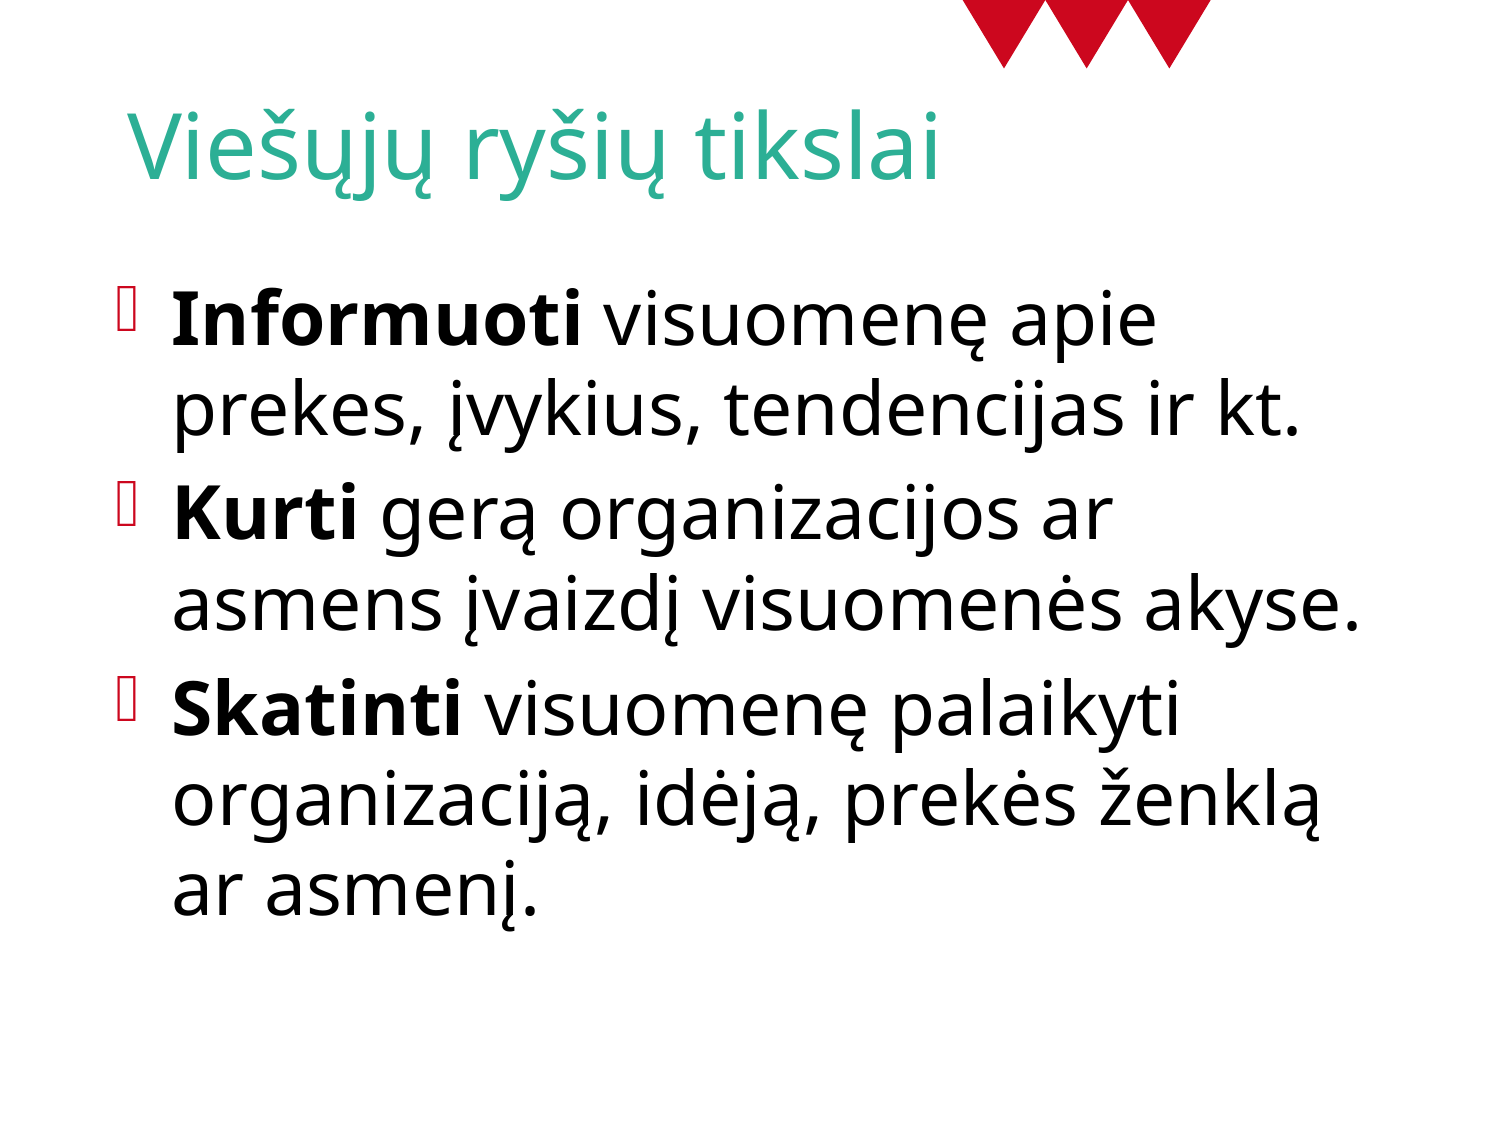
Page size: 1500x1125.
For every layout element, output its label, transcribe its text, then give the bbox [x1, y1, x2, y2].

list Informuoti visuomenę apie prekes, įvykius, tendencijas ir kt. Kurti gerą organizacijos ar asmens įvaizdį visuomenės akyse. Skatinti visuomenę palaikyti organizaciją, idėją, prekės ženklą ar asmenį. [100, 262, 1400, 1012]
title Viešųjų ryšių tikslai [112, 66, 1388, 220]
